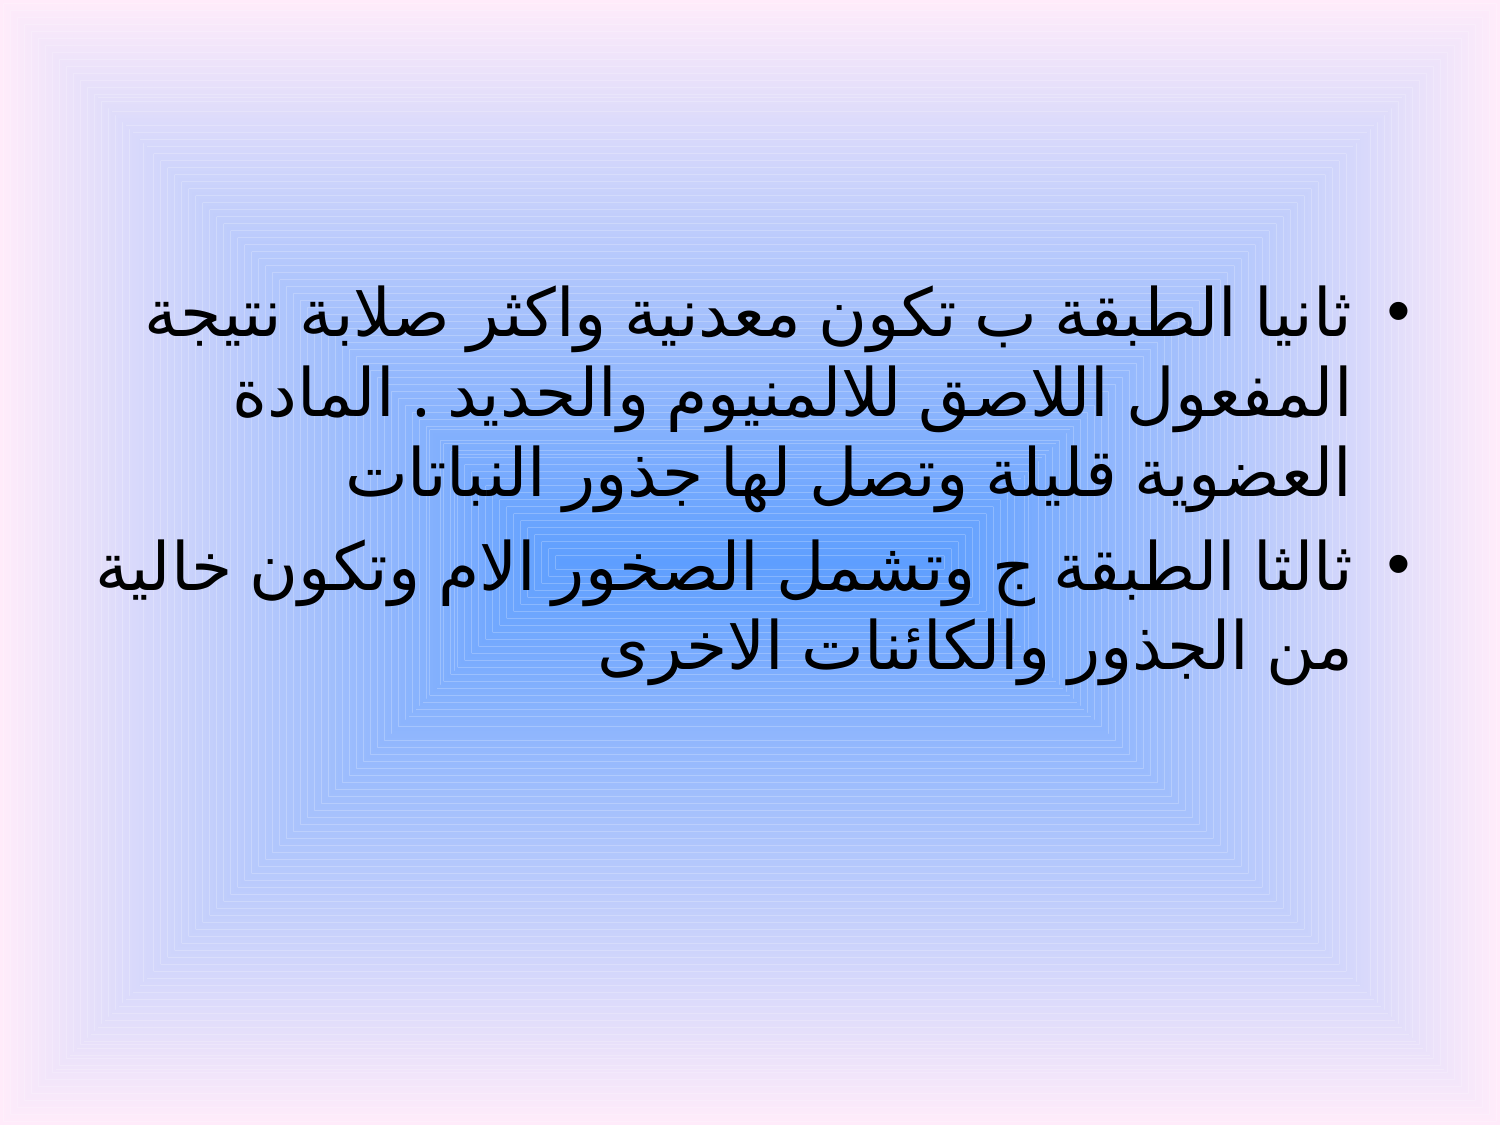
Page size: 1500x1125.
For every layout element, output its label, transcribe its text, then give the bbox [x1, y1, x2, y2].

list ثانيا الطبقة ب تكون معدنية واكثر صلابة نتيجة المفعول اللاصق للالمنيوم والحديد . المادة العضوية قليلة وتصل لها جذور النباتات ثالثا الطبقة ج وتشمل الصخور الام وتكون خالية من الجذور والكائنات الاخرى [75, 262, 1425, 1005]
